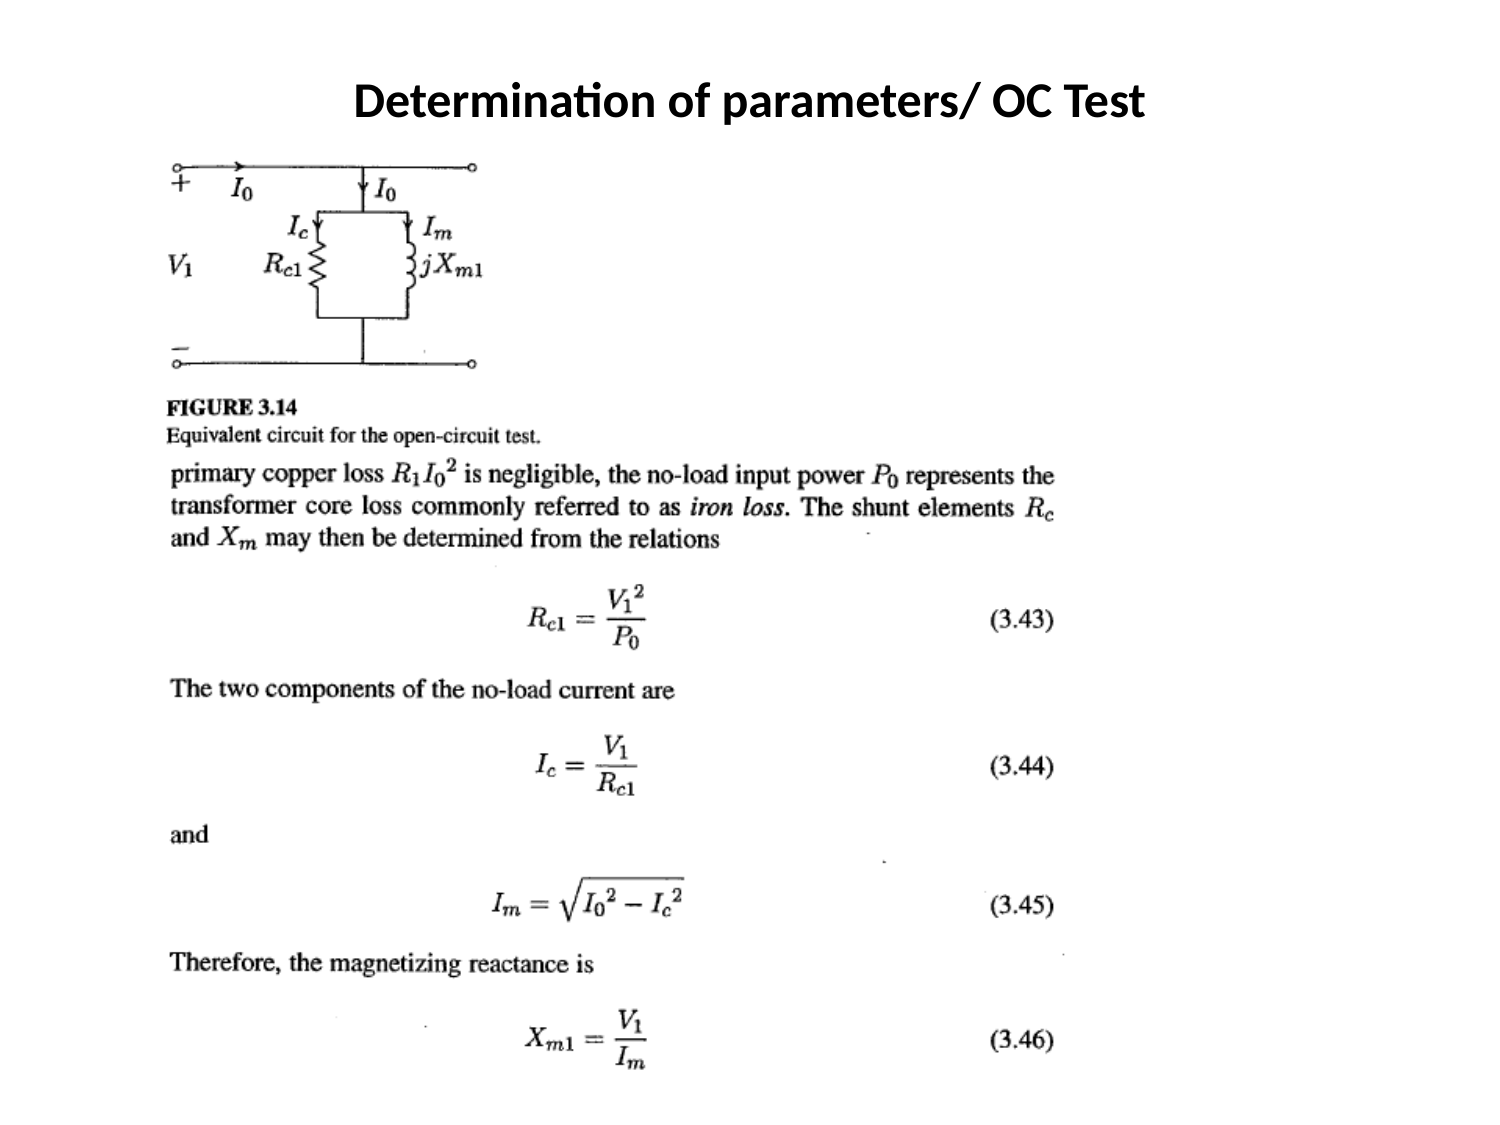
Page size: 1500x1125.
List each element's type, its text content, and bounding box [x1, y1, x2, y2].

title Determination of parameters/ OC Test [75, 45, 1425, 149]
picture [156, 148, 1078, 1084]
